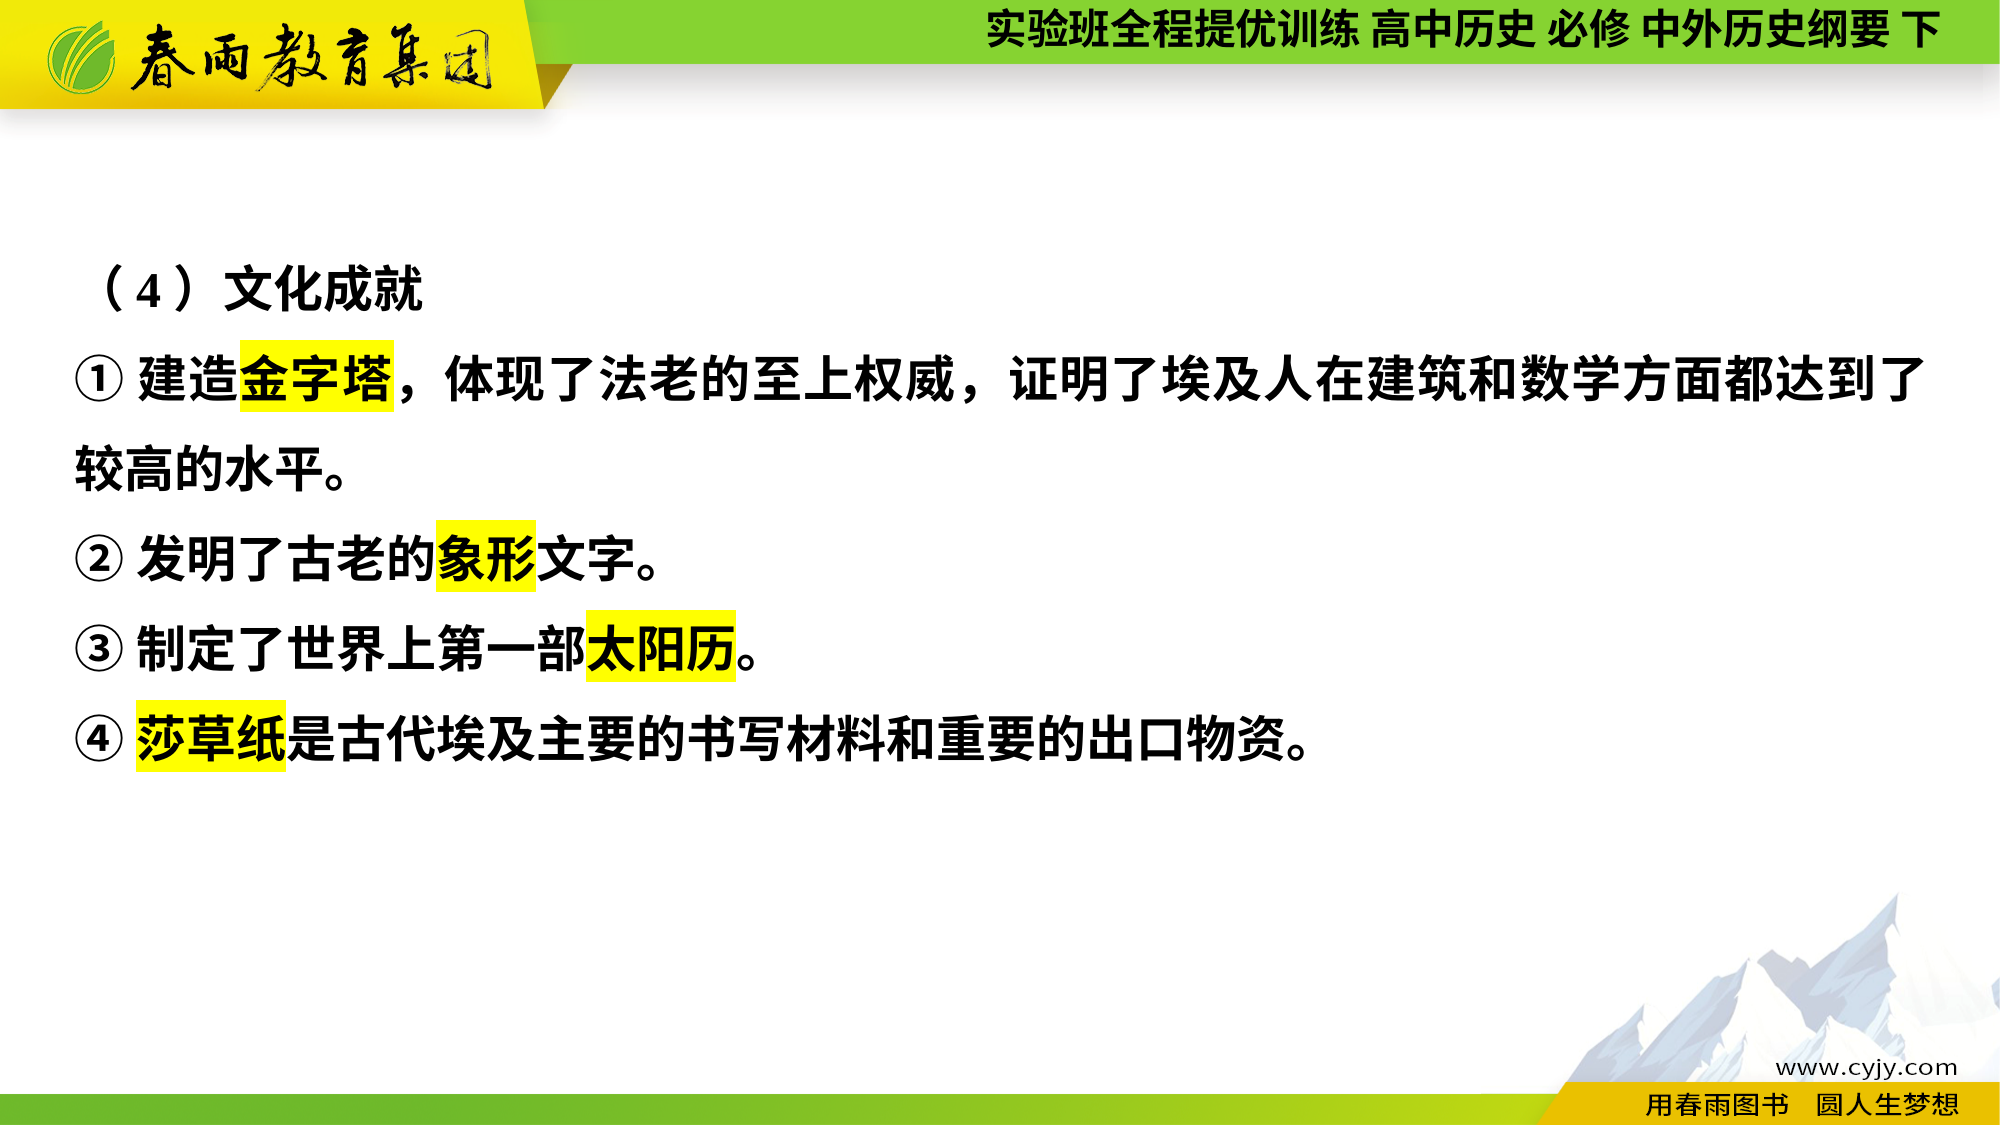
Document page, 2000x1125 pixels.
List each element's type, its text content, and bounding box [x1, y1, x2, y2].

list （4）文化成就 ①建造金字塔，体现了法老的至上权威，证明了埃及人在建筑和数学方面都达到了较高的水平。 ②发明了古老的象形文字。 ③制定了世界上第一部太阳历。 ④莎草纸是古代埃及主要的书写材料和重要的出口物资。 [59, 219, 1944, 769]
picture [0, 0, 2000, 1125]
